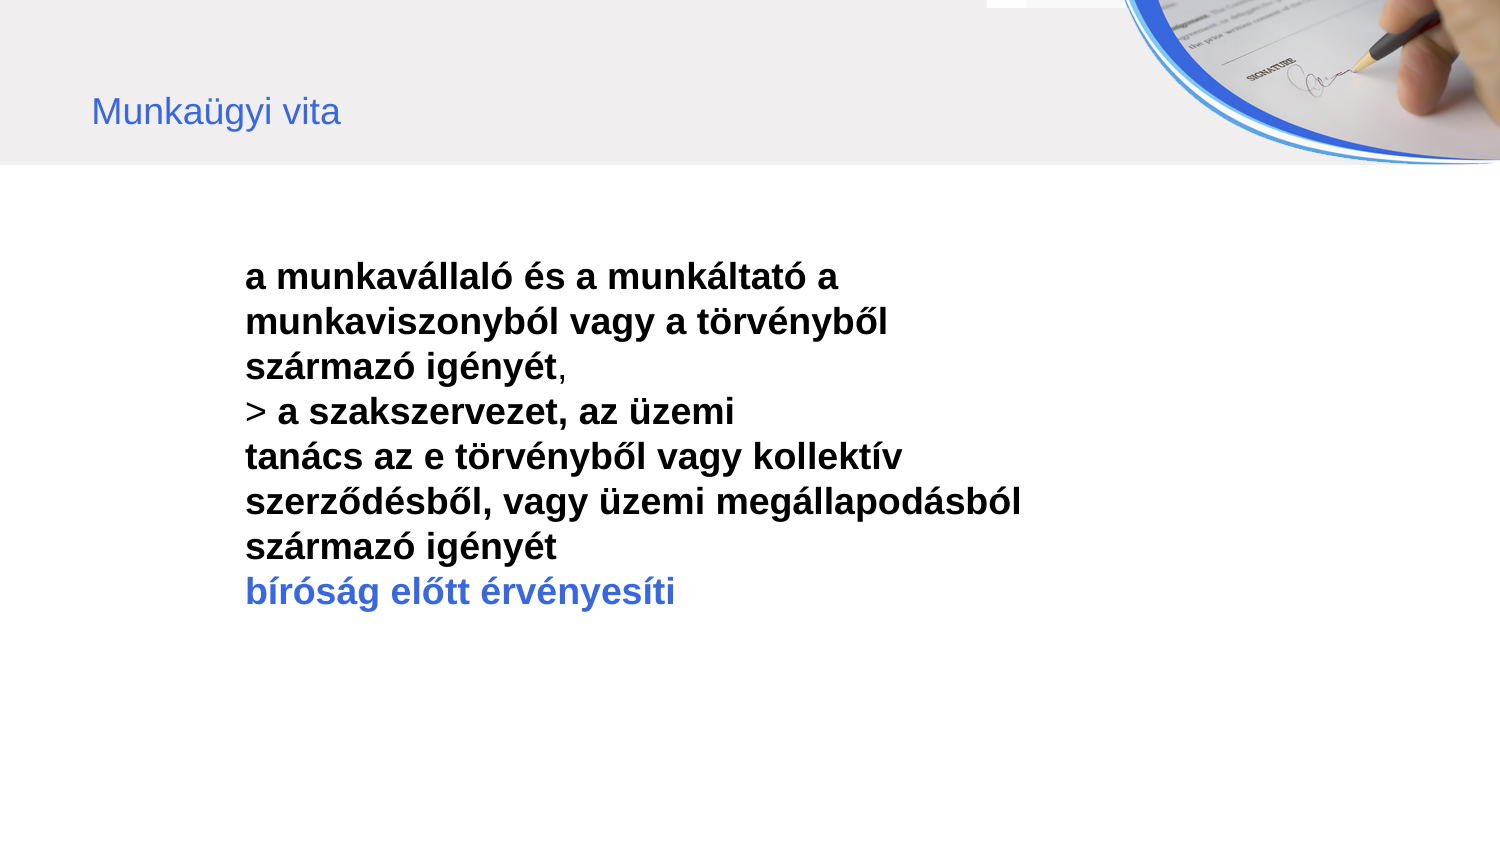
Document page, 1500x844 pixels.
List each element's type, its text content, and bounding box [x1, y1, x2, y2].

text_box Munkaügyi vita [76, 79, 451, 139]
text_box a munkavállaló és a munkáltató a munkaviszonyból vagy a törvényből származó igényét, > a szakszervezet, az üzemi tanács az e törvényből vagy kollektív szerződésből, vagy üzemi megállapodásból származó igényét bíróság előtt érvényesíti [230, 244, 1376, 620]
picture [0, 0, 1500, 844]
